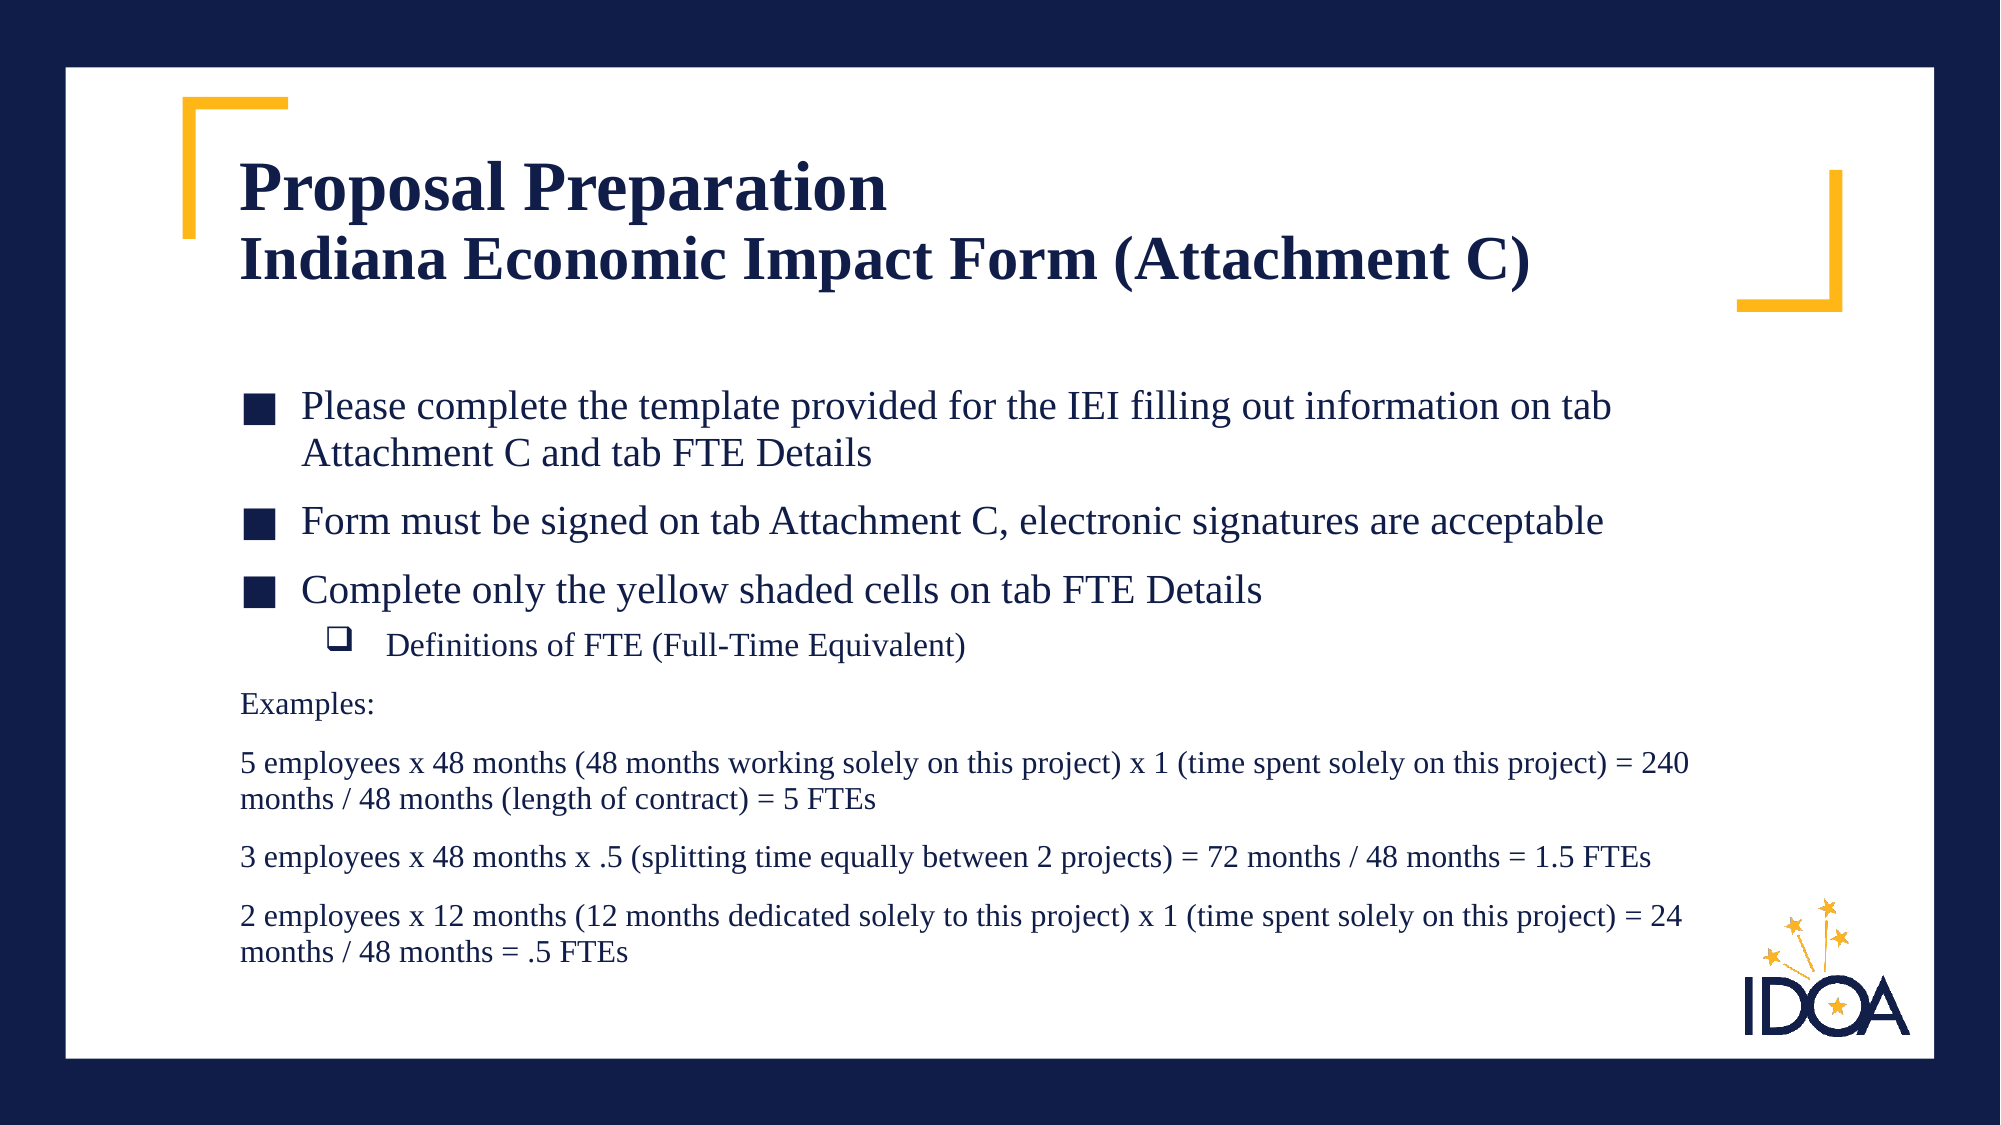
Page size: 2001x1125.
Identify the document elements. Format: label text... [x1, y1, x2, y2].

list Please complete the template provided for the IEI filling out information on tab Attachment C and tab FTE Details Form must be signed on tab Attachment C, electronic signatures are acceptable Complete only the yellow shaded cells on tab FTE Details Definitions of FTE (Full-Time Equivalent) Examples: 5 employees x 48 months (48 months working solely on this project) x 1 (time spent solely on this project) = 240 months / 48 months (length of contract) = 5 FTEs 3 employees x 48 months x .5 (splitting time equally between 2 projects) = 72 months / 48 months = 1.5 FTEs 2 employees x 12 months (12 months dedicated solely to this project) x 1 (time spent solely on this project) = 24 months / 48 months = .5 FTEs [225, 375, 1800, 983]
picture [1702, 857, 1959, 1114]
title Proposal Preparation Indiana Economic Impact Form (Attachment C) [225, 142, 1830, 279]
